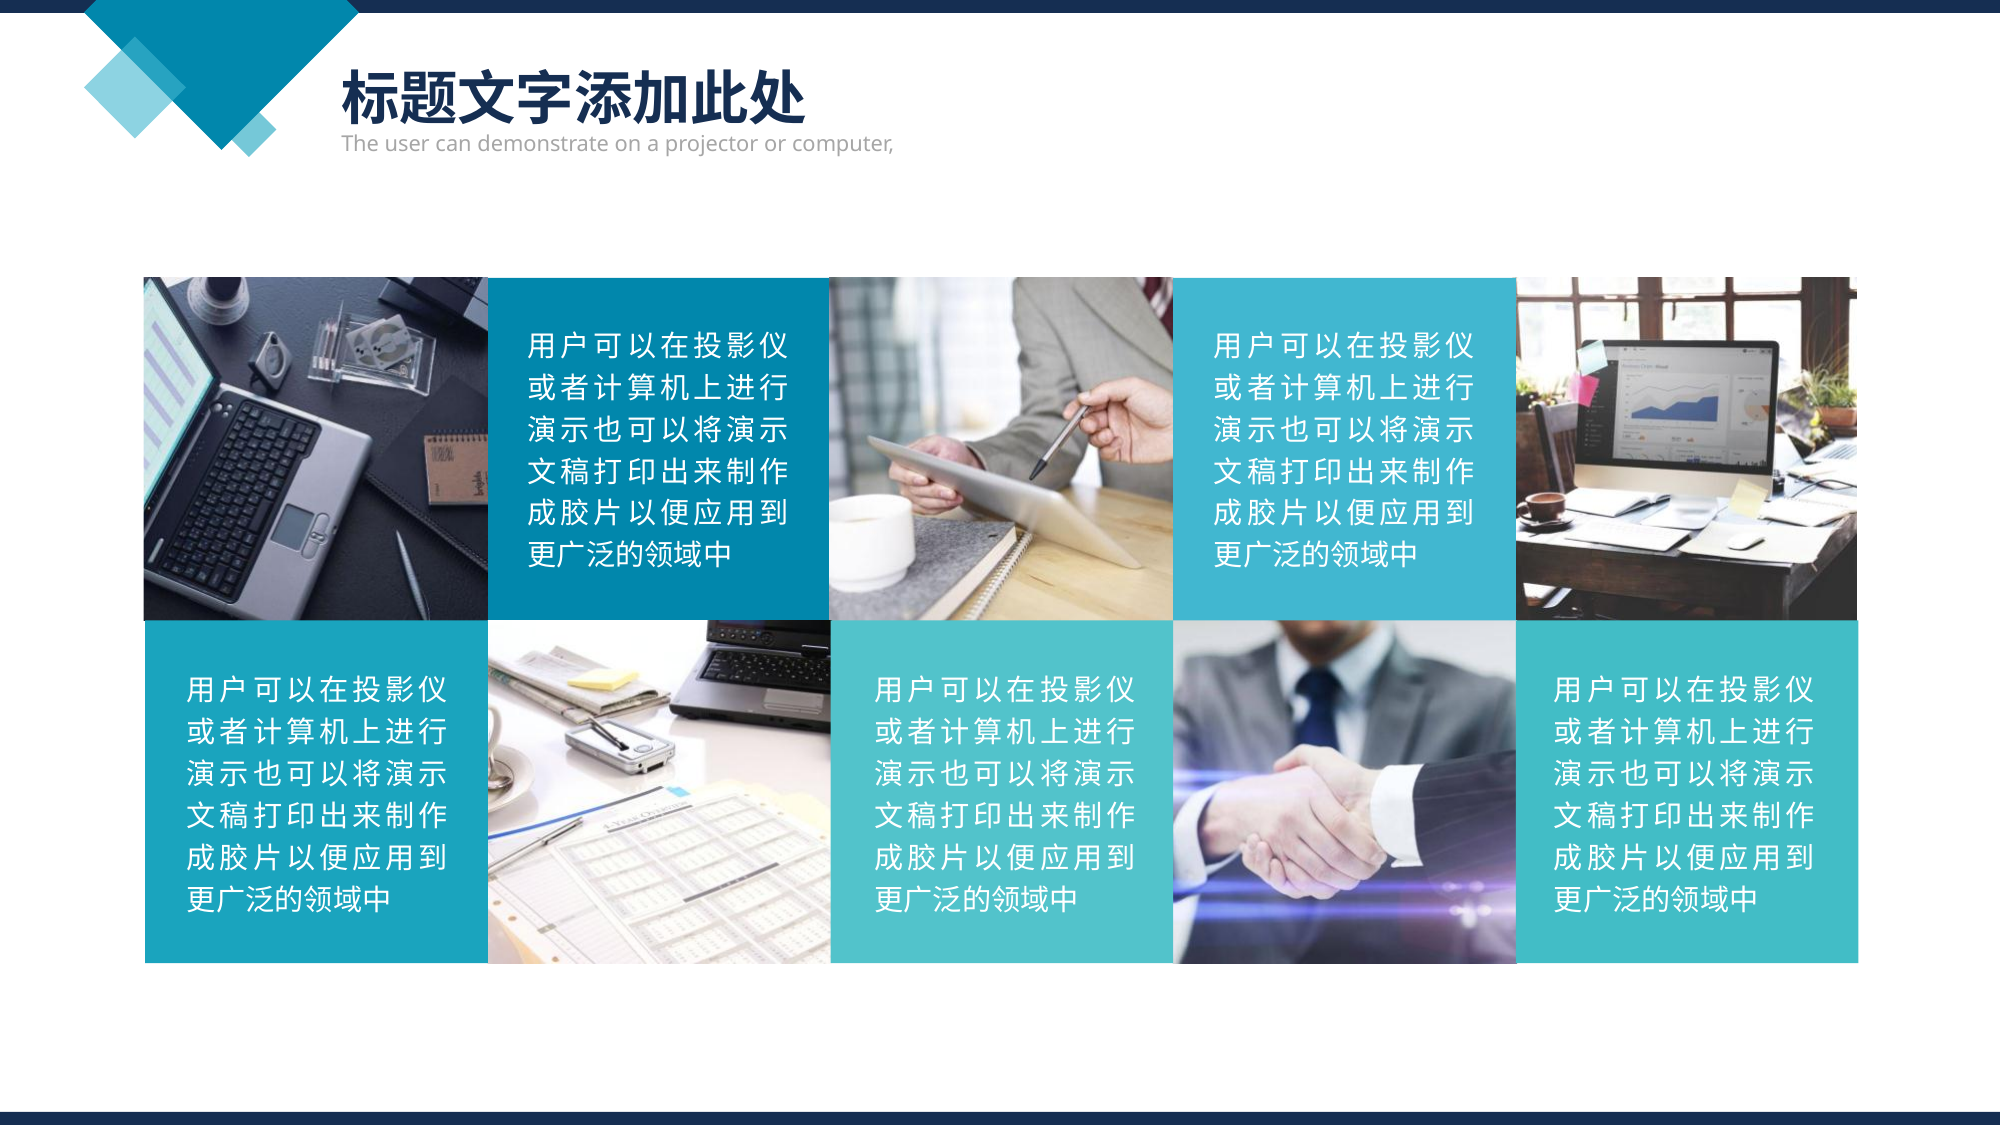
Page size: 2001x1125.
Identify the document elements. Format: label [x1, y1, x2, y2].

picture [1174, 621, 1515, 964]
text_box [1515, 620, 1859, 964]
text_box [830, 620, 1174, 964]
text_box [1173, 277, 1516, 621]
picture [830, 277, 1173, 620]
text_box [488, 277, 828, 620]
picture [488, 621, 830, 964]
picture [1516, 277, 1857, 620]
text_box [326, 43, 1648, 165]
picture [143, 277, 487, 621]
text_box [145, 620, 488, 964]
